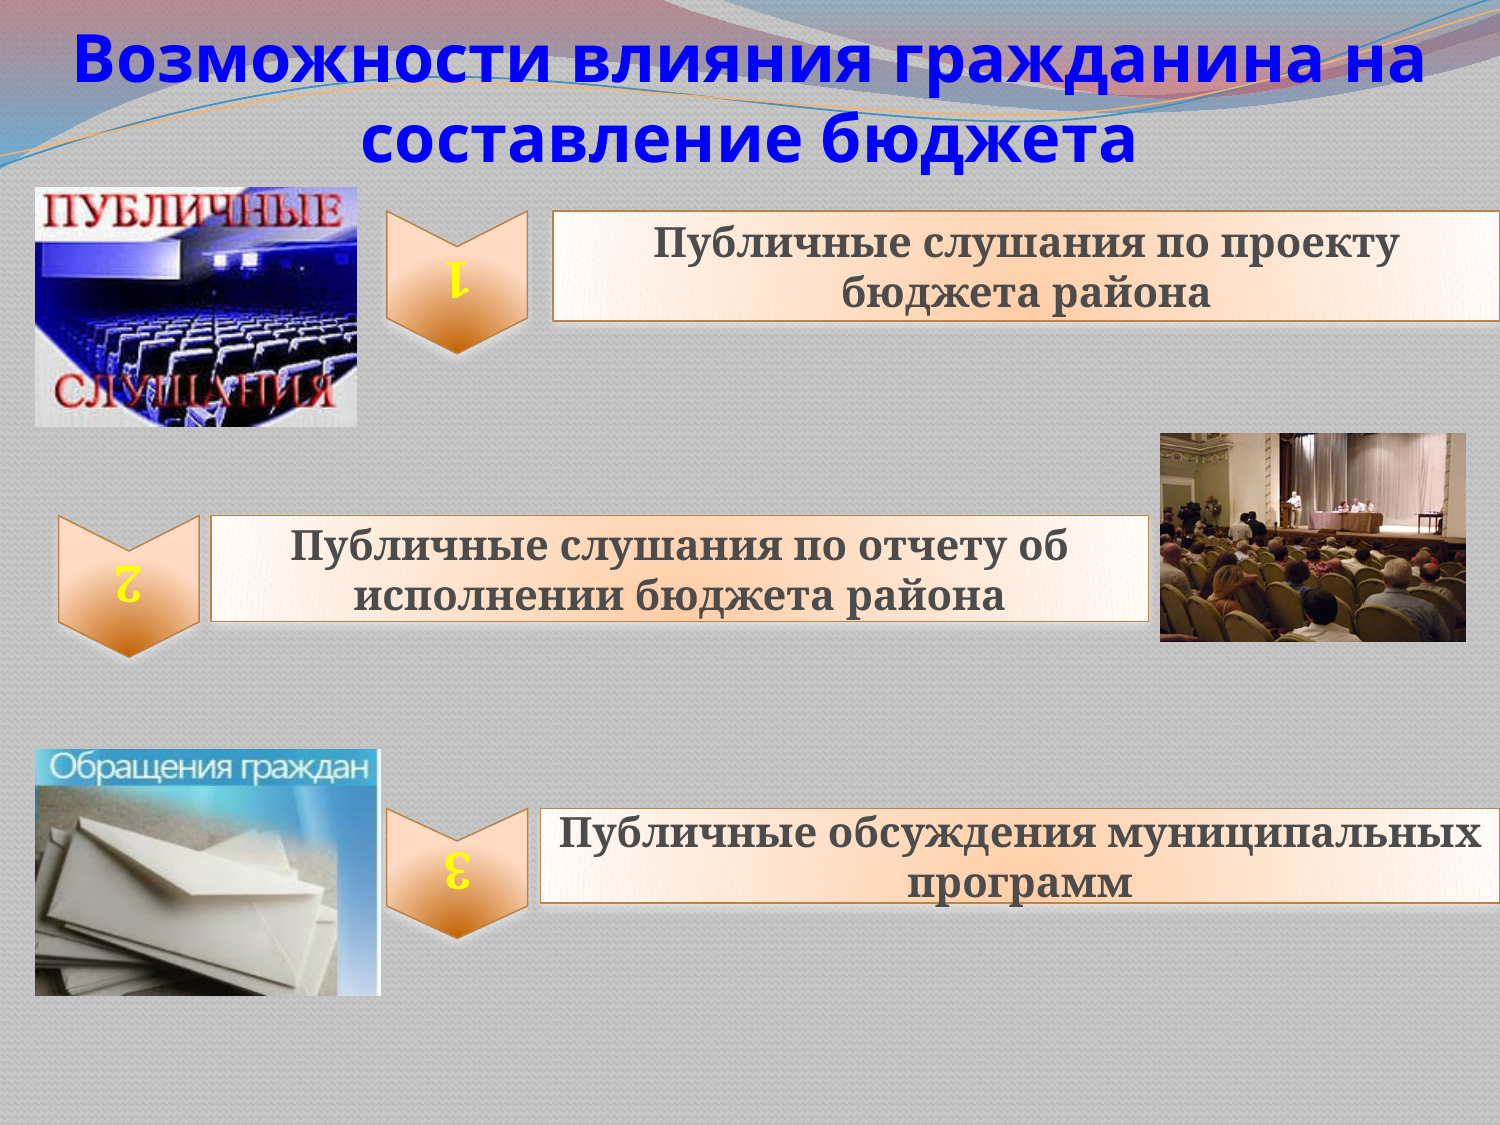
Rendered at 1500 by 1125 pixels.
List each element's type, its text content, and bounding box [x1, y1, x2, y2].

title Возможности влияния гражданина на составление бюджета [35, 0, 1465, 176]
text_box Публичные слушания по проекту бюджета района [552, 210, 1500, 322]
picture [34, 749, 381, 996]
text_box 1 [385, 210, 529, 355]
text_box 2 [57, 514, 200, 658]
text_box 3 [387, 807, 529, 940]
text_box Публичные обсуждения муниципальных программ [540, 808, 1500, 904]
text_box Публичные слушания по отчету об исполнении бюджета района [210, 515, 1149, 622]
picture [1159, 433, 1466, 642]
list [34, 187, 357, 427]
